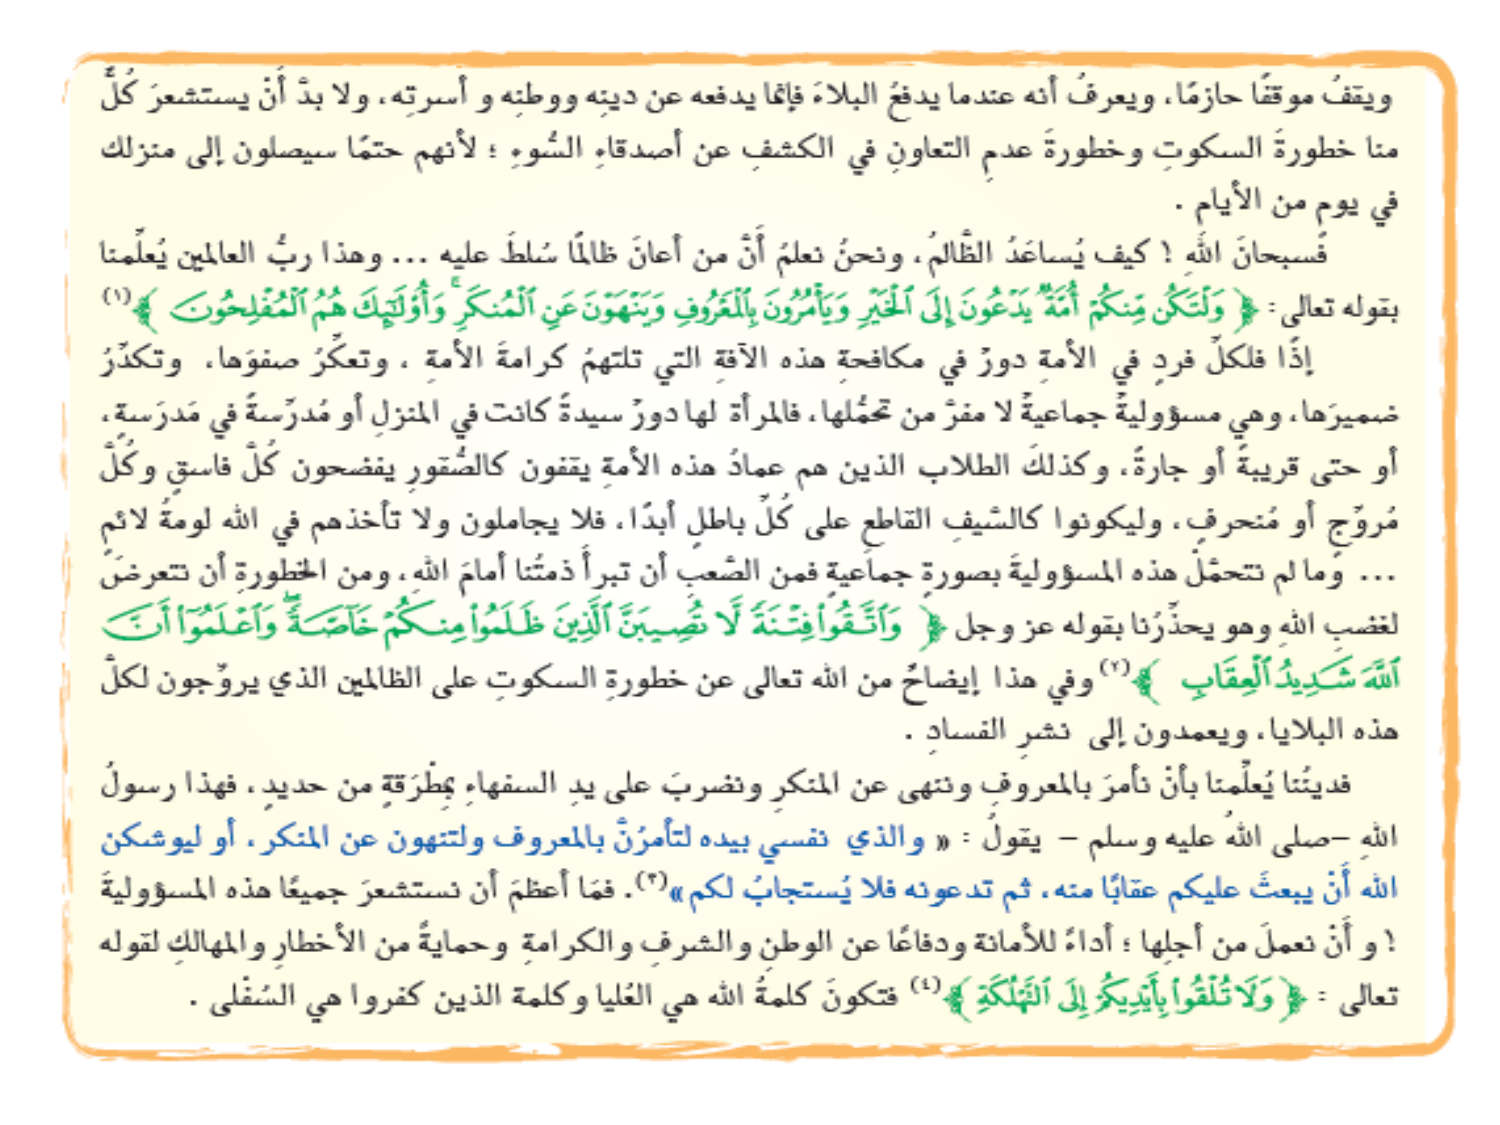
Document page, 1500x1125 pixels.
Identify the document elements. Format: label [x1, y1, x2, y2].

picture [58, 46, 1466, 1067]
